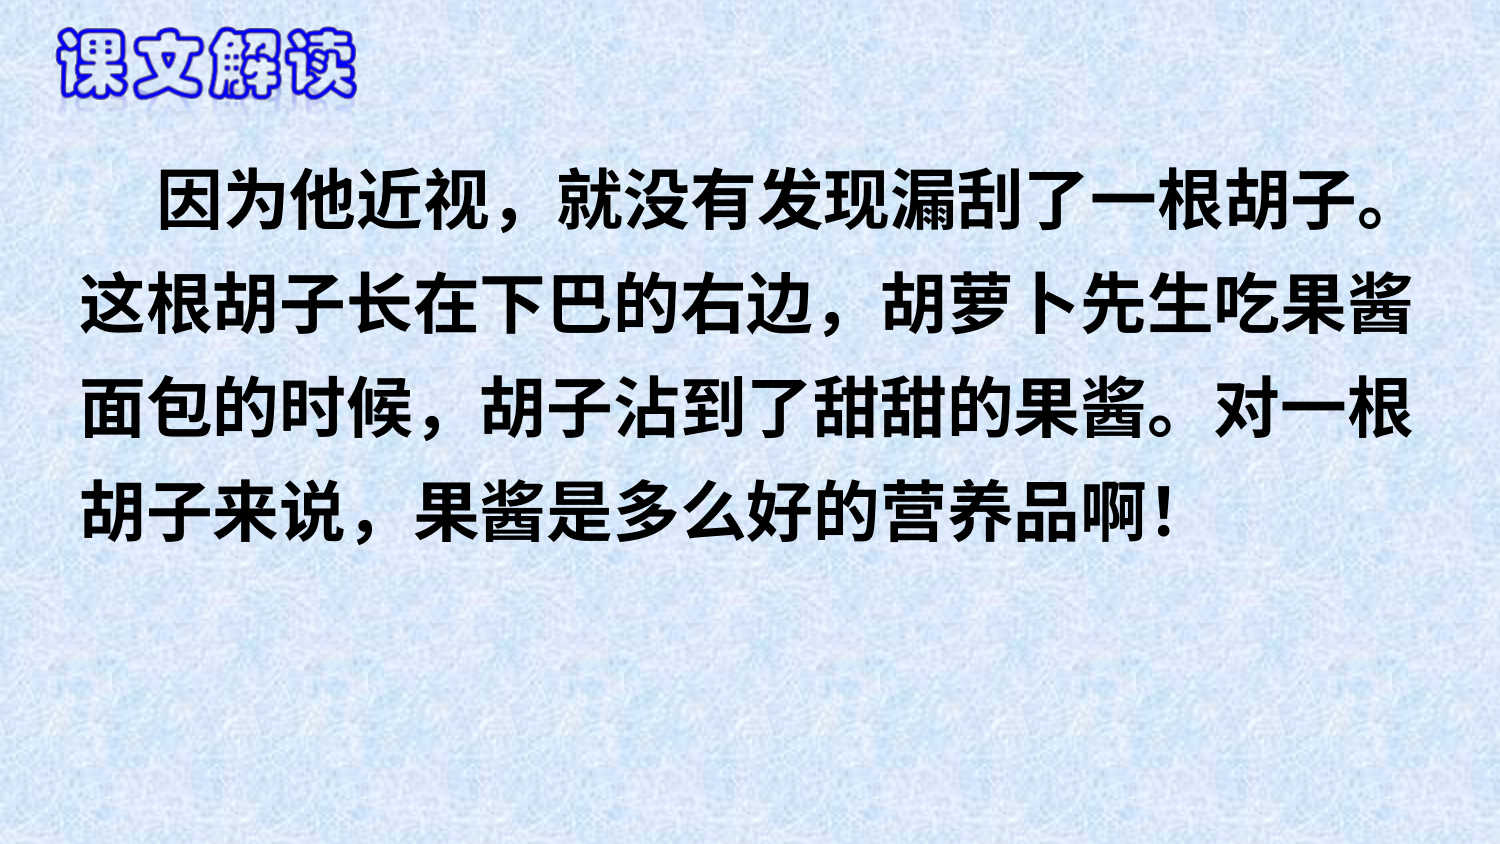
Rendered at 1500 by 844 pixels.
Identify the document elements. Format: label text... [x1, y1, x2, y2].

text_box 因为他近视，就没有发现漏刮了一根胡子。这根胡子长在下巴的右边，胡萝卜先生吃果酱面包的时候，胡子沾到了甜甜的果酱。对一根胡子来说，果酱是多么好的营养品啊！ [64, 126, 1471, 557]
picture [0, 0, 1500, 844]
